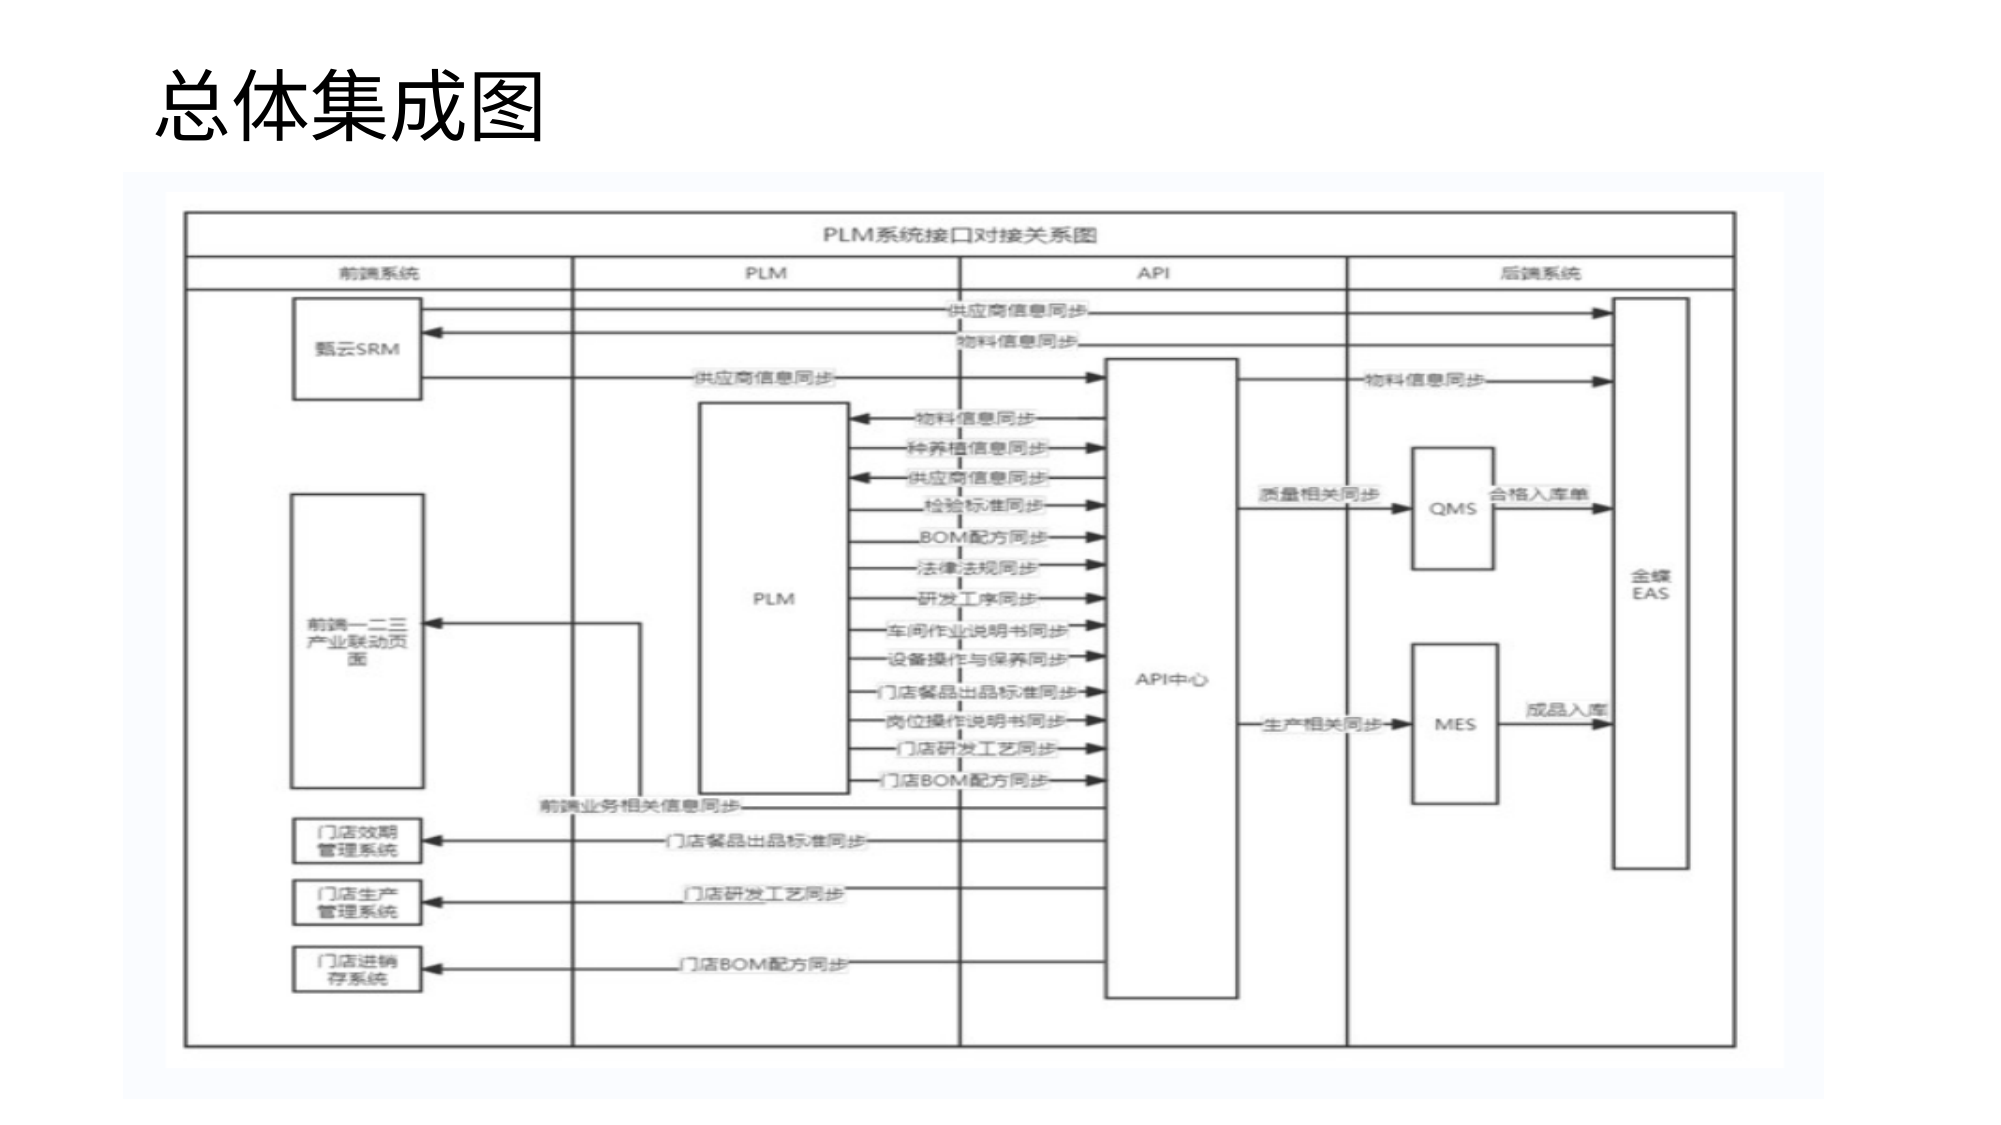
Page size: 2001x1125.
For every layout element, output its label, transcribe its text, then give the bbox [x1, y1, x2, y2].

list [123, 172, 1824, 1099]
title 总体集成图 [137, 59, 1863, 161]
